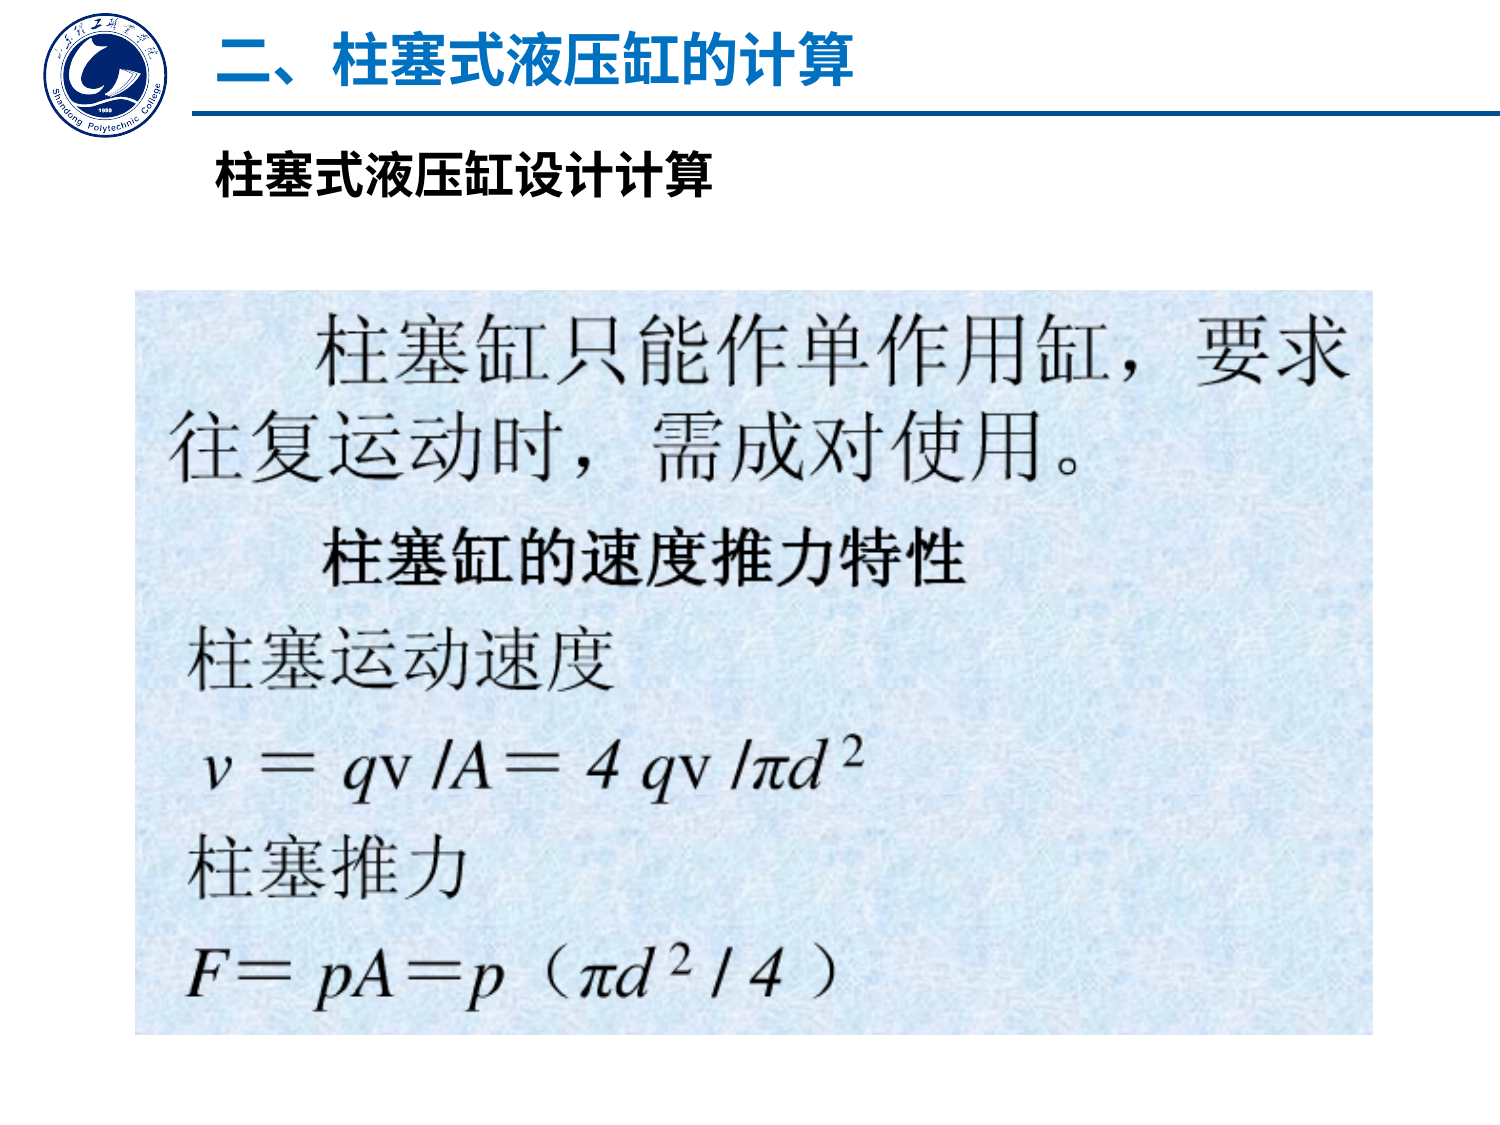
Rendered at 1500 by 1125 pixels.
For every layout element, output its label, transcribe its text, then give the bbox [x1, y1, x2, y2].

picture [43, 7, 174, 138]
text_box 柱塞式液压缸设计计算 [199, 136, 1299, 211]
text_box 二、柱塞式液压缸的计算 [199, 16, 1477, 102]
picture [135, 290, 1374, 1036]
